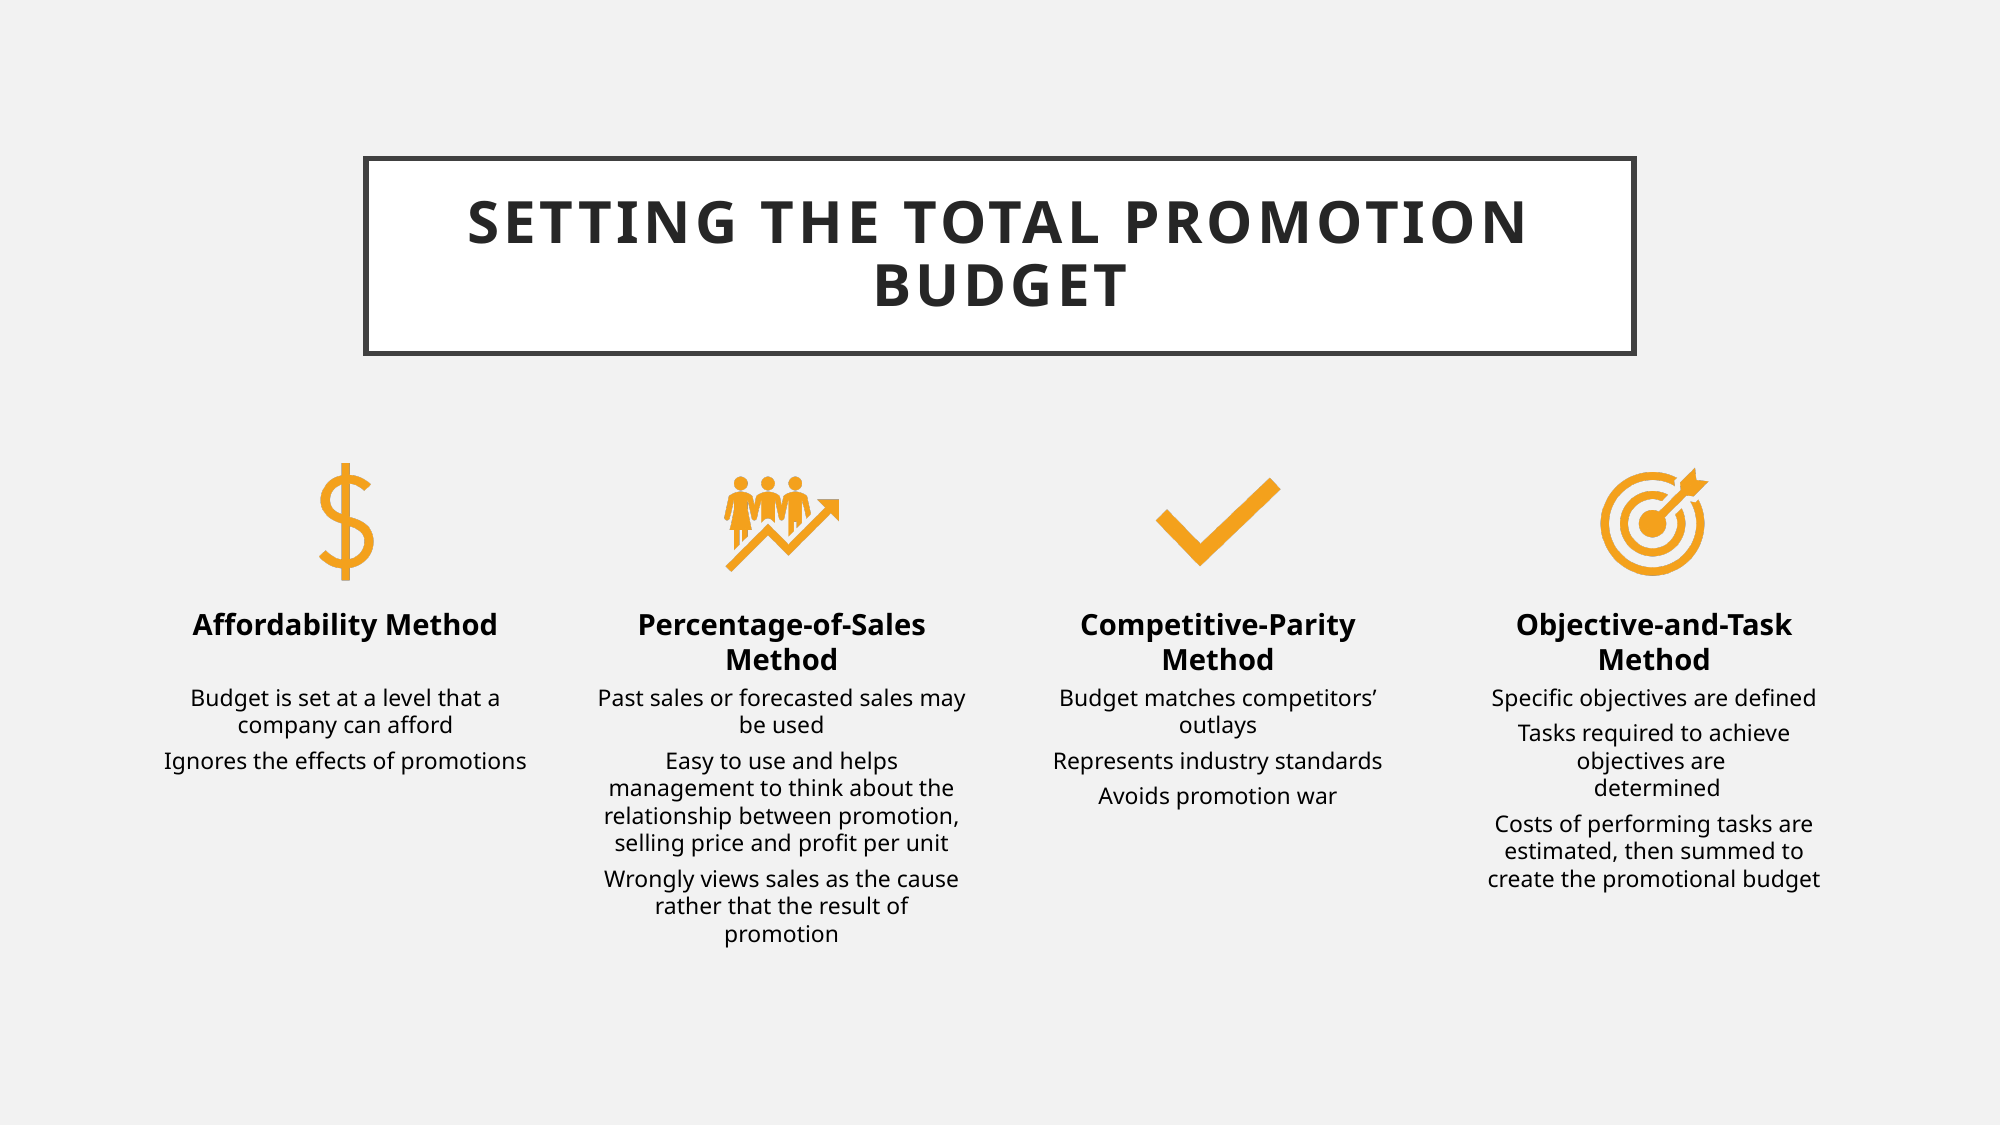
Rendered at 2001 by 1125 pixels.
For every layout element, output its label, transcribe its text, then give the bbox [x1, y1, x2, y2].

text_box [391, 228, 1567, 291]
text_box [158, 432, 1842, 943]
title Setting the Total Promotion Budget [363, 156, 1637, 356]
